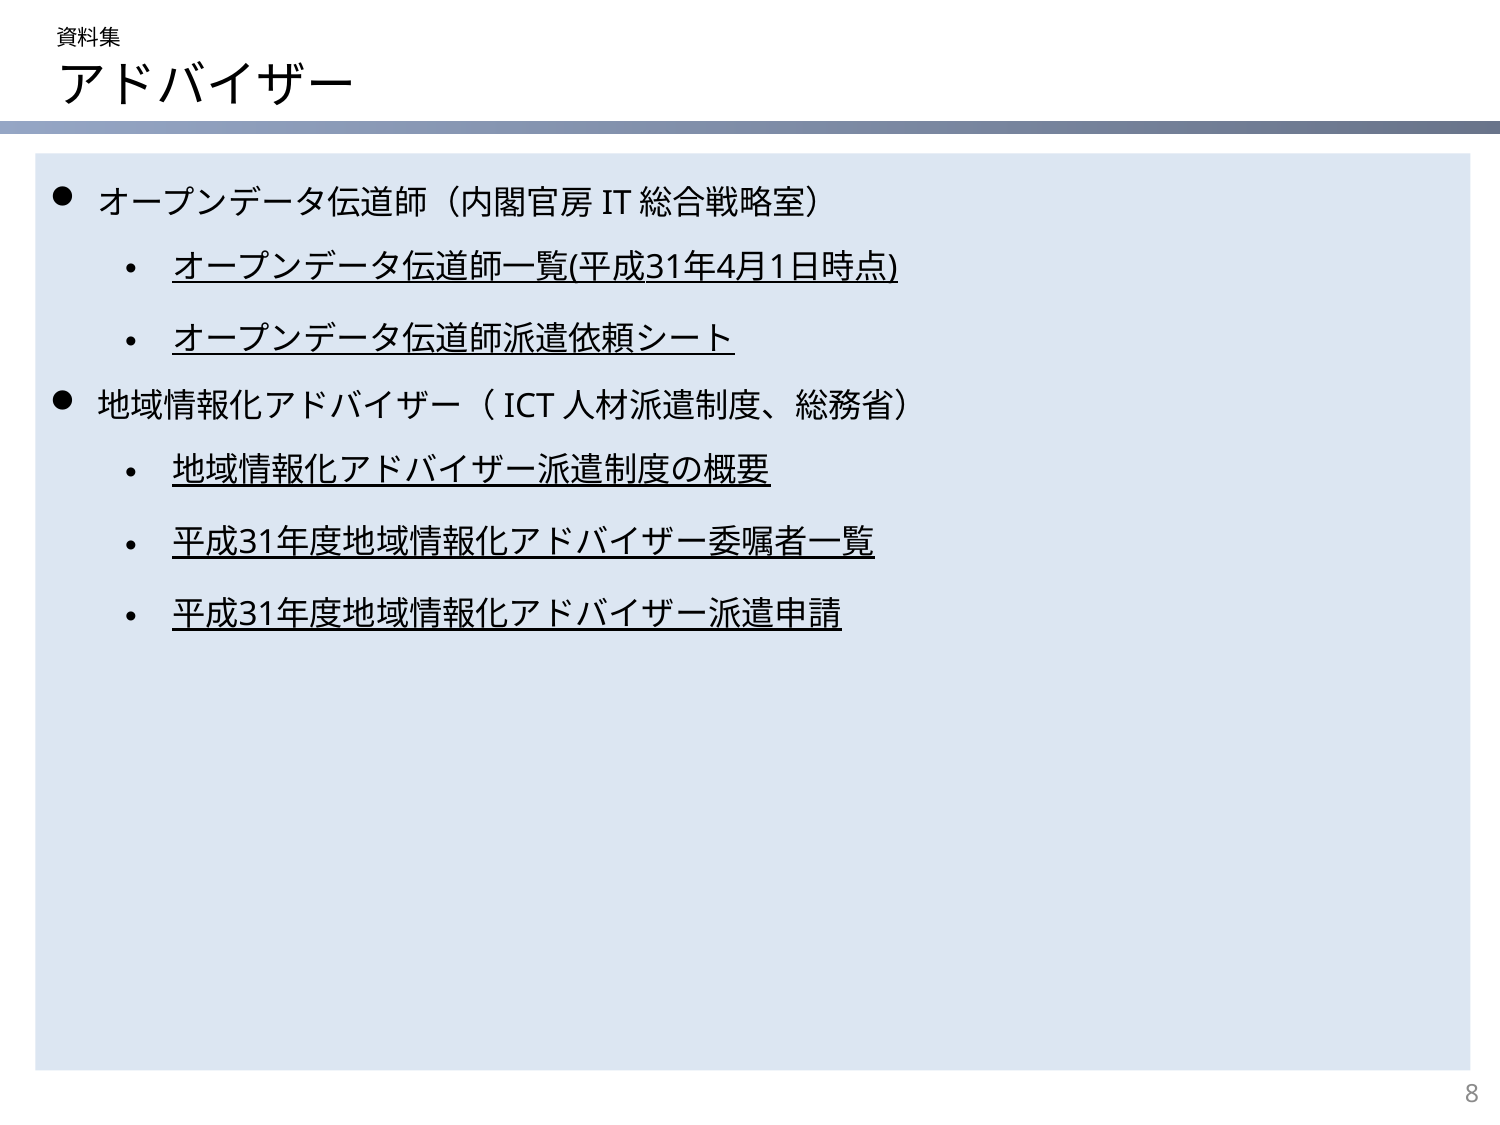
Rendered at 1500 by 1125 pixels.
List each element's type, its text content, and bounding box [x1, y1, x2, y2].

text_box 資料集 [41, 19, 1471, 58]
title アドバイザー [41, 58, 1471, 122]
text_box オープンデータ伝道師（内閣官房IT総合戦略室） オープンデータ伝道師一覧(平成31年4月1日時点) オープンデータ伝道師派遣依頼シート 地域情報化アドバイザー（ICT人材派遣制度、総務省） 地域情報化アドバイザー派遣制度の概要 平成31年度地域情報化アドバイザー委嘱者一覧 平成31年度地域情報化アドバイザー派遣申請 [35, 153, 1471, 1071]
slide_number 8 [1411, 1070, 1495, 1118]
